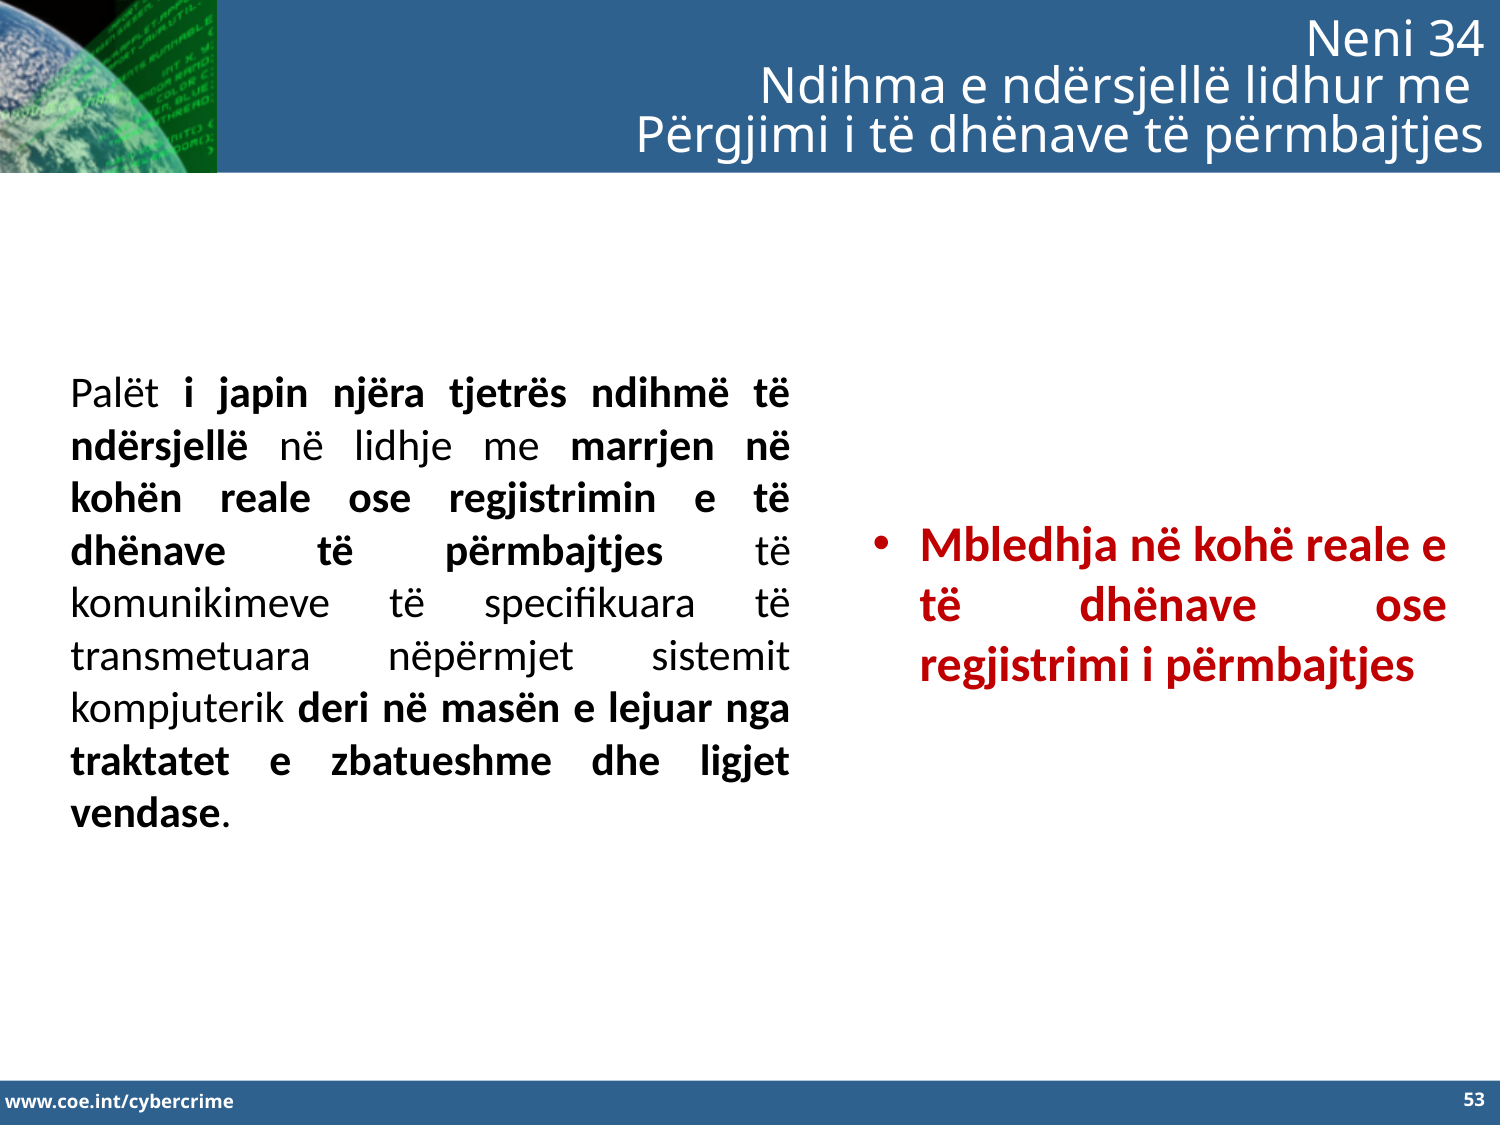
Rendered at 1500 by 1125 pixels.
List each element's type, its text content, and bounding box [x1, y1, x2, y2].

slide_number 53 [1149, 1079, 1500, 1125]
text_box Palët i japin njëra tjetrës ndihmë të ndërsjellë në lidhje me marrjen në kohën reale ose regjistrimin e të dhënave të përmbajtjes të komunikimeve të specifikuara të transmetuara nëpërmjet sistemit kompjuterik deri në masën e lejuar nga traktatet e zbatueshme dhe ligjet vendase. [55, 356, 806, 845]
text_box Mbledhja në kohë reale e të dhënave ose regjistrimi i përmbajtjes [858, 504, 1463, 700]
picture [0, 1, 217, 173]
text_box Neni 34 Ndihma e ndërsjellë lidhur me Përgjimi i të dhënave të përmbajtjes [332, 13, 1500, 166]
